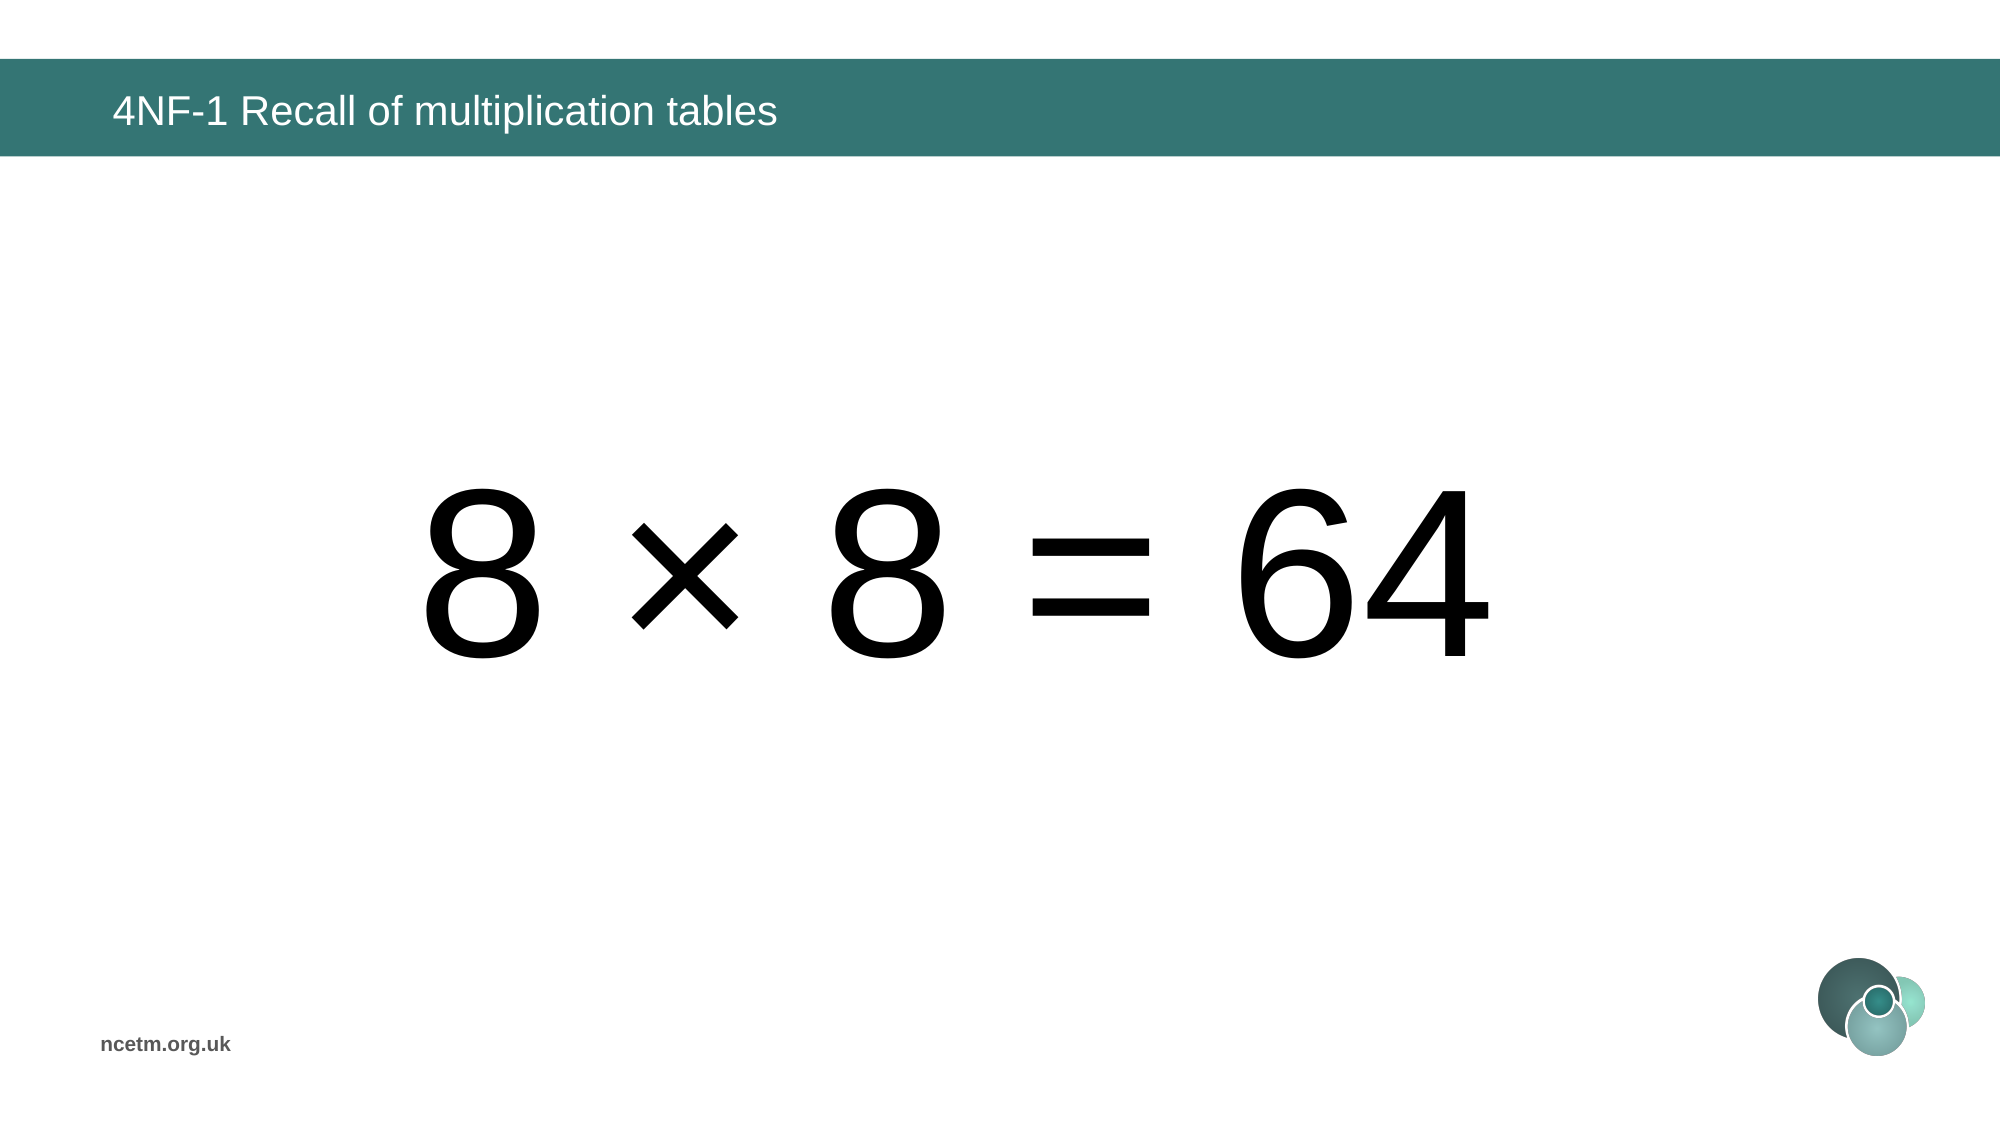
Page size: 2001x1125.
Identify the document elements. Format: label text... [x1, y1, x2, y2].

title 4NF-1 Recall of multiplication tables [97, 76, 1945, 147]
picture [1818, 958, 1925, 1056]
text_box 64 [1214, 409, 1511, 712]
text_box 8 × 8 = [401, 409, 1214, 712]
